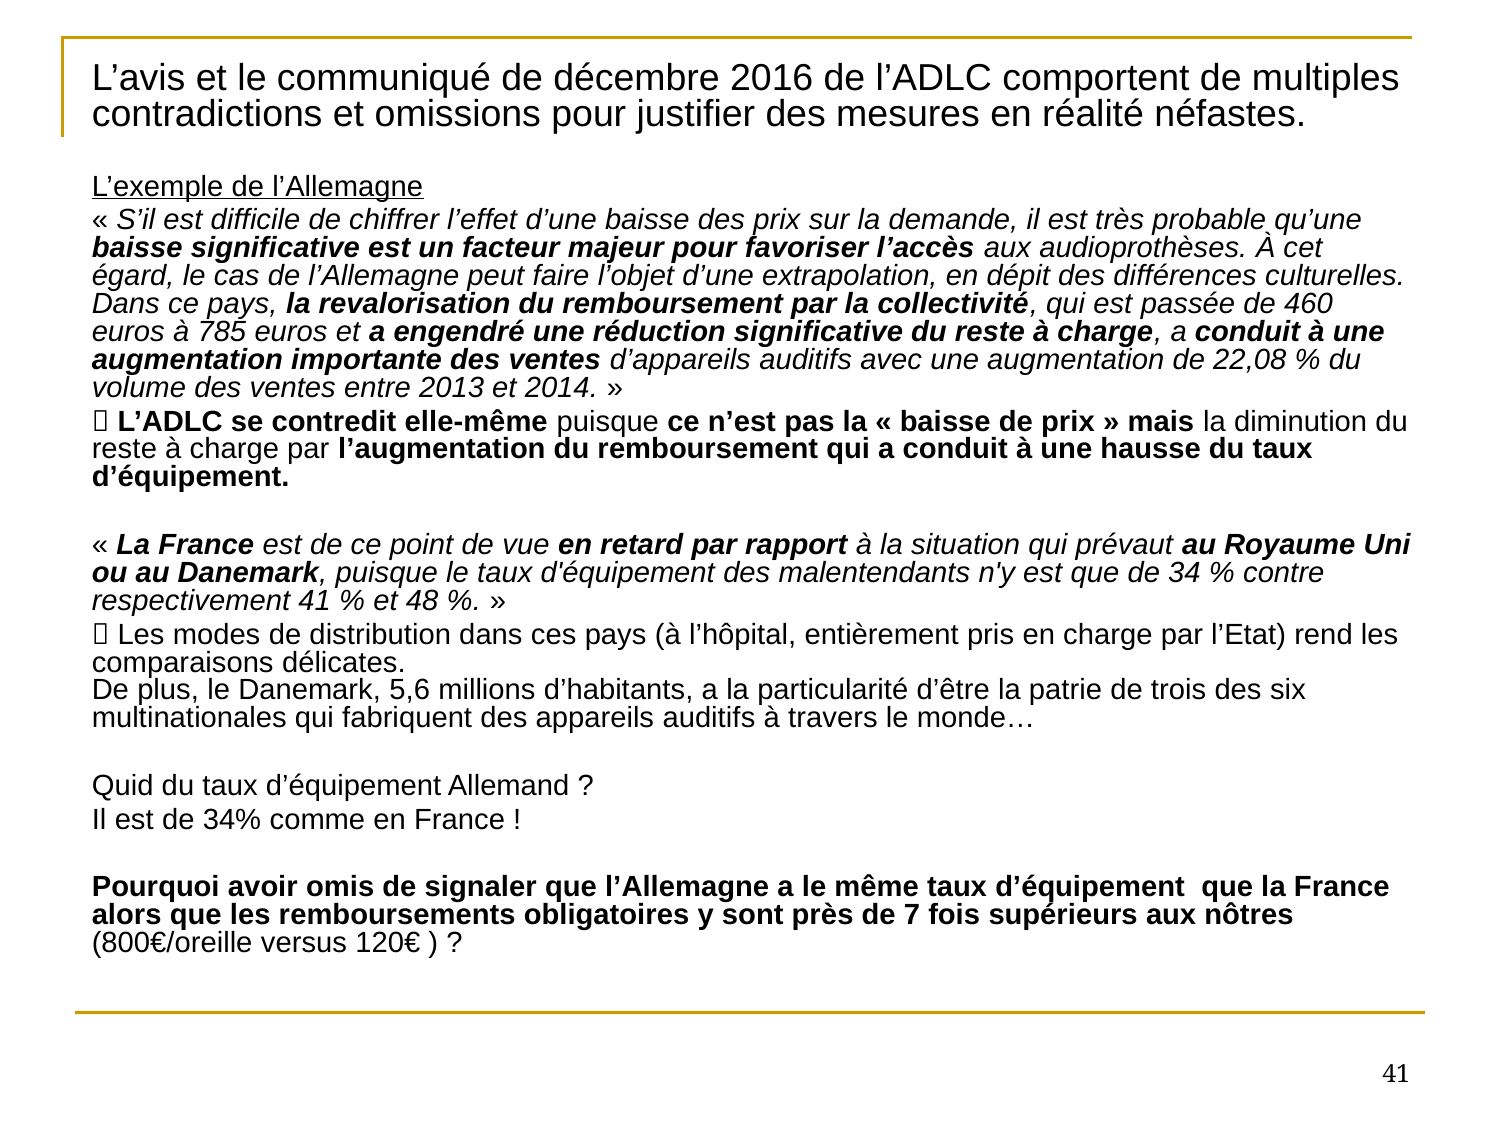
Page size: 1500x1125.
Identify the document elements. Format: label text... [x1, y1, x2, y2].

list L’avis et le communiqué de décembre 2016 de l’ADLC comportent de multiples contradictions et omissions pour justifier des mesures en réalité néfastes. L’exemple de l’Allemagne « S’il est difficile de chiffrer l’effet d’une baisse des prix sur la demande, il est très probable qu’une baisse significative est un facteur majeur pour favoriser l’accès aux audioprothèses. À cet égard, le cas de l’Allemagne peut faire l’objet d’une extrapolation, en dépit des différences culturelles. Dans ce pays, la revalorisation du remboursement par la collectivité, qui est passée de 460 euros à 785 euros et a engendré une réduction significative du reste à charge, a conduit à une augmentation importante des ventes d’appareils auditifs avec une augmentation de 22,08 % du volume des ventes entre 2013 et 2014. »  L’ADLC se contredit elle-même puisque ce n’est pas la « baisse de prix » mais la diminution du reste à charge par l’augmentation du remboursement qui a conduit à une hausse du taux d’équipement. « La France est de ce point de vue en retard par rapport à la situation qui prévaut au Royaume Uni ou au Danemark, puisque le taux d'équipement des malentendants n'y est que de 34 % contre respectivement 41 % et 48 %. »  Les modes de distribution dans ces pays (à l’hôpital, entièrement pris en charge par l’Etat) rend les comparaisons délicates. De plus, le Danemark, 5,6 millions d’habitants, a la particularité d’être la patrie de trois des six multinationales qui fabriquent des appareils auditifs à travers le monde… Quid du taux d’équipement Allemand ? Il est de 34% comme en France ! Pourquoi avoir omis de signaler que l’Allemagne a le même taux d’équipement que la France alors que les remboursements obligatoires y sont près de 7 fois supérieurs aux nôtres (800€/oreille versus 120€ ) ? [76, 54, 1428, 1012]
text_box 41 [1074, 1024, 1425, 1100]
